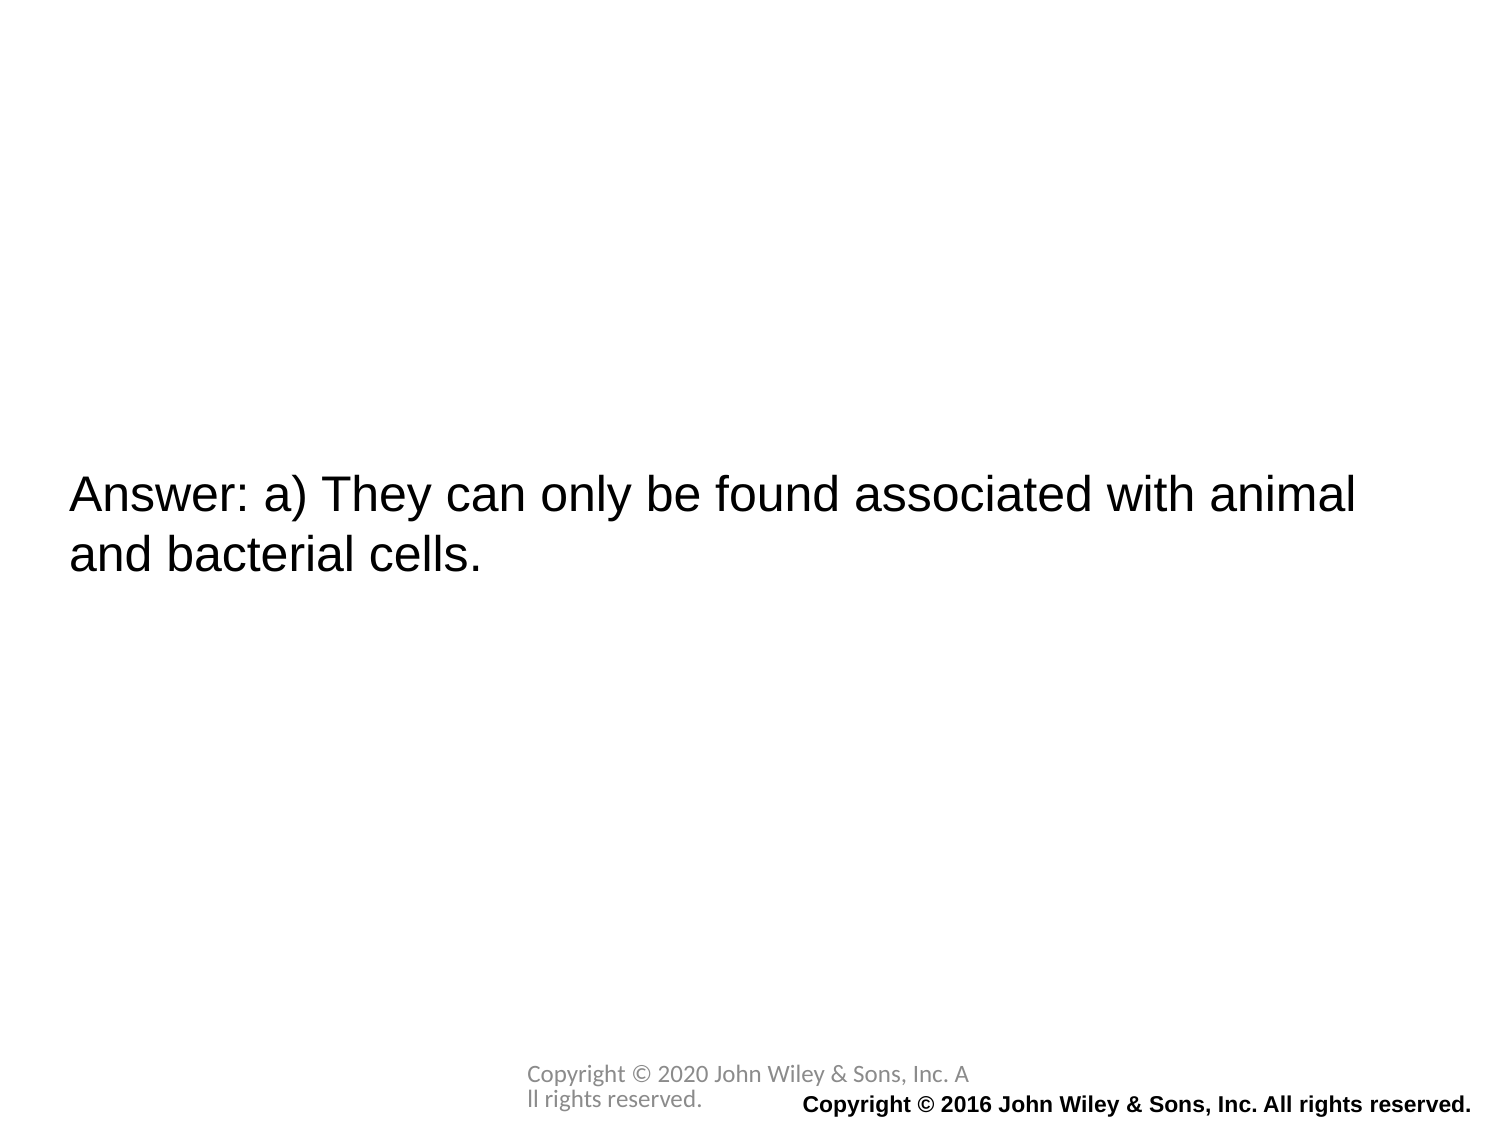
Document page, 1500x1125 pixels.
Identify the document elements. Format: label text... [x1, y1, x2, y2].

text_box Answer: a) They can only be found associated with animal and bacterial cells. [54, 453, 1466, 589]
footer Copyright © 2020 John Wiley & Sons, Inc. All rights reserved. [512, 1042, 988, 1103]
text_box Copyright © 2016 John Wiley & Sons, Inc. All rights reserved. [512, 1065, 1488, 1125]
